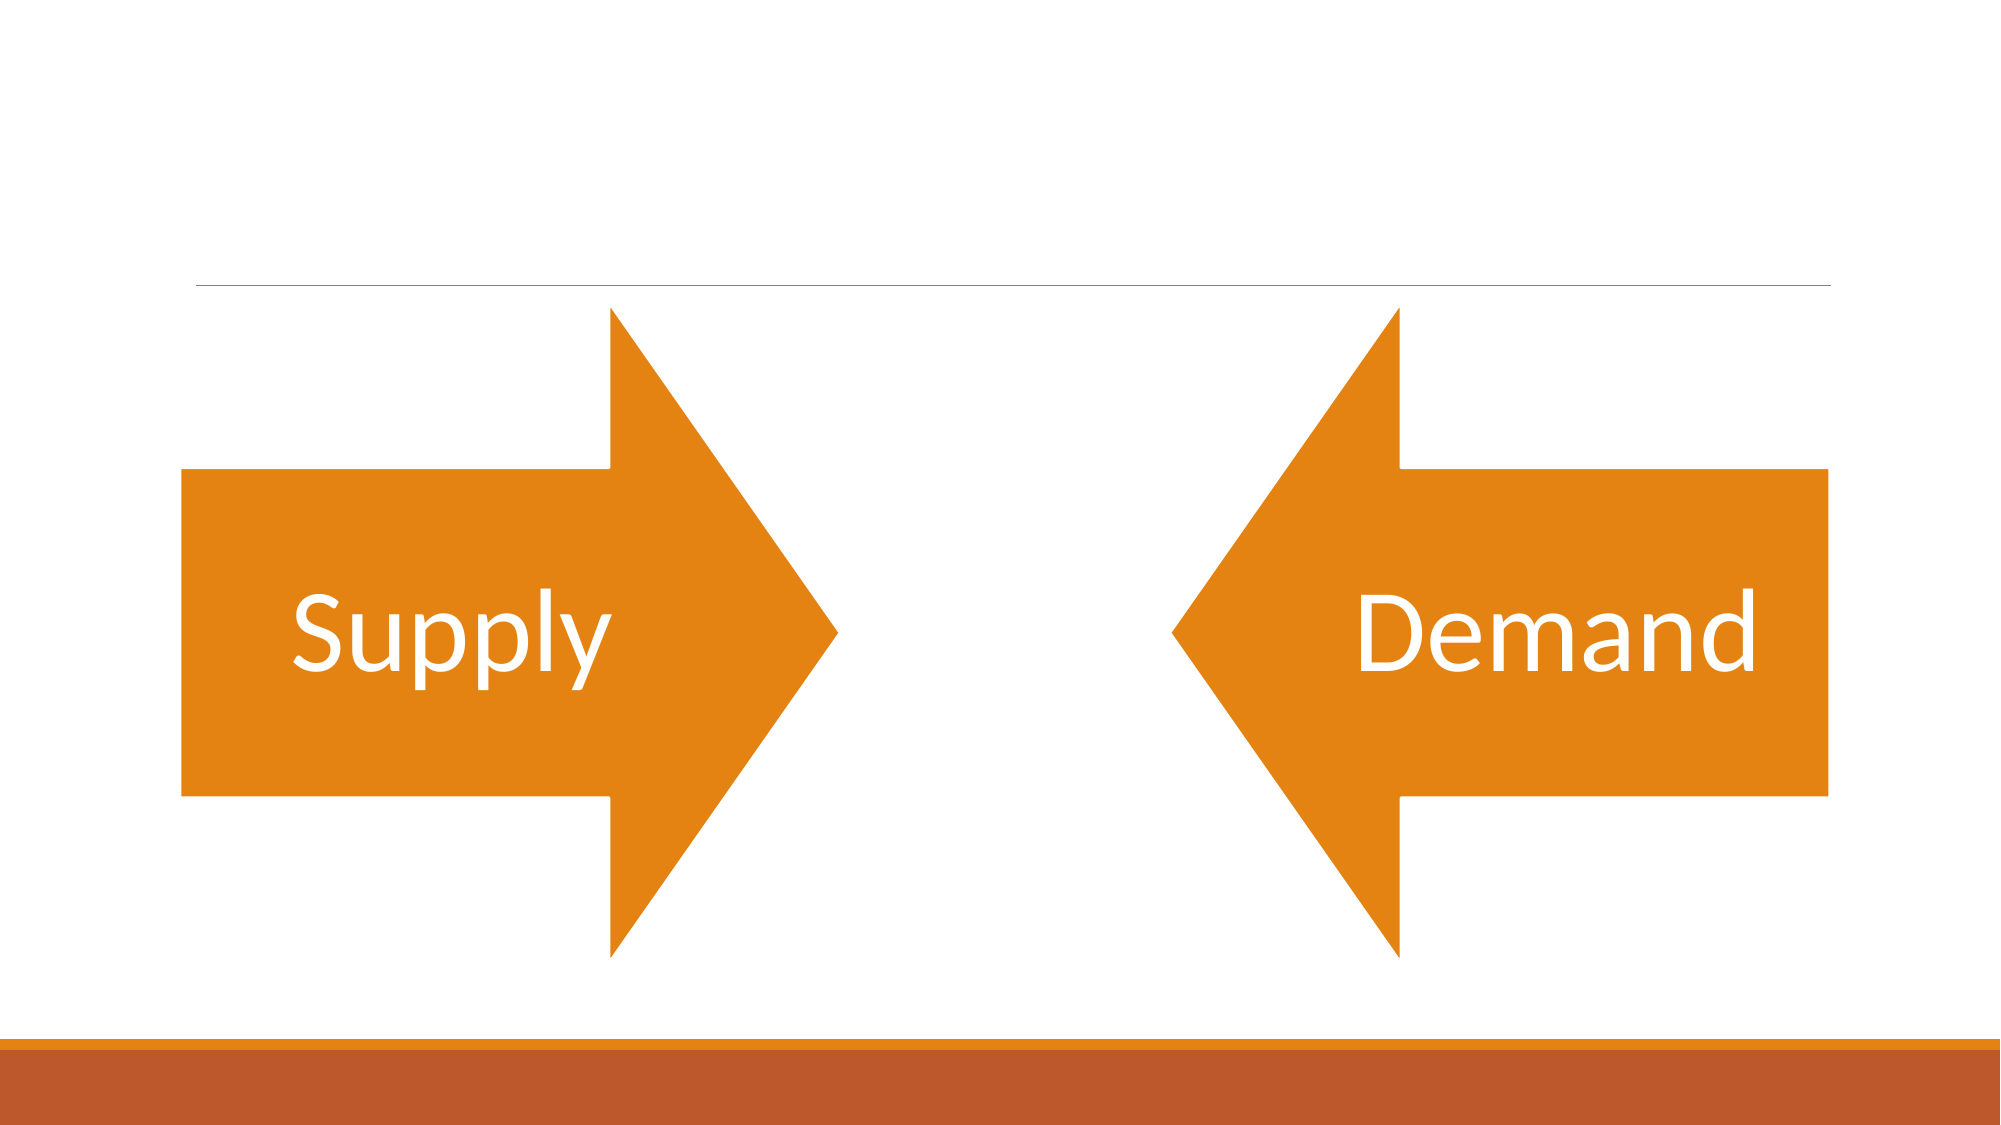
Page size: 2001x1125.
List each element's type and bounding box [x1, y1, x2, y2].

list [179, 302, 1831, 964]
